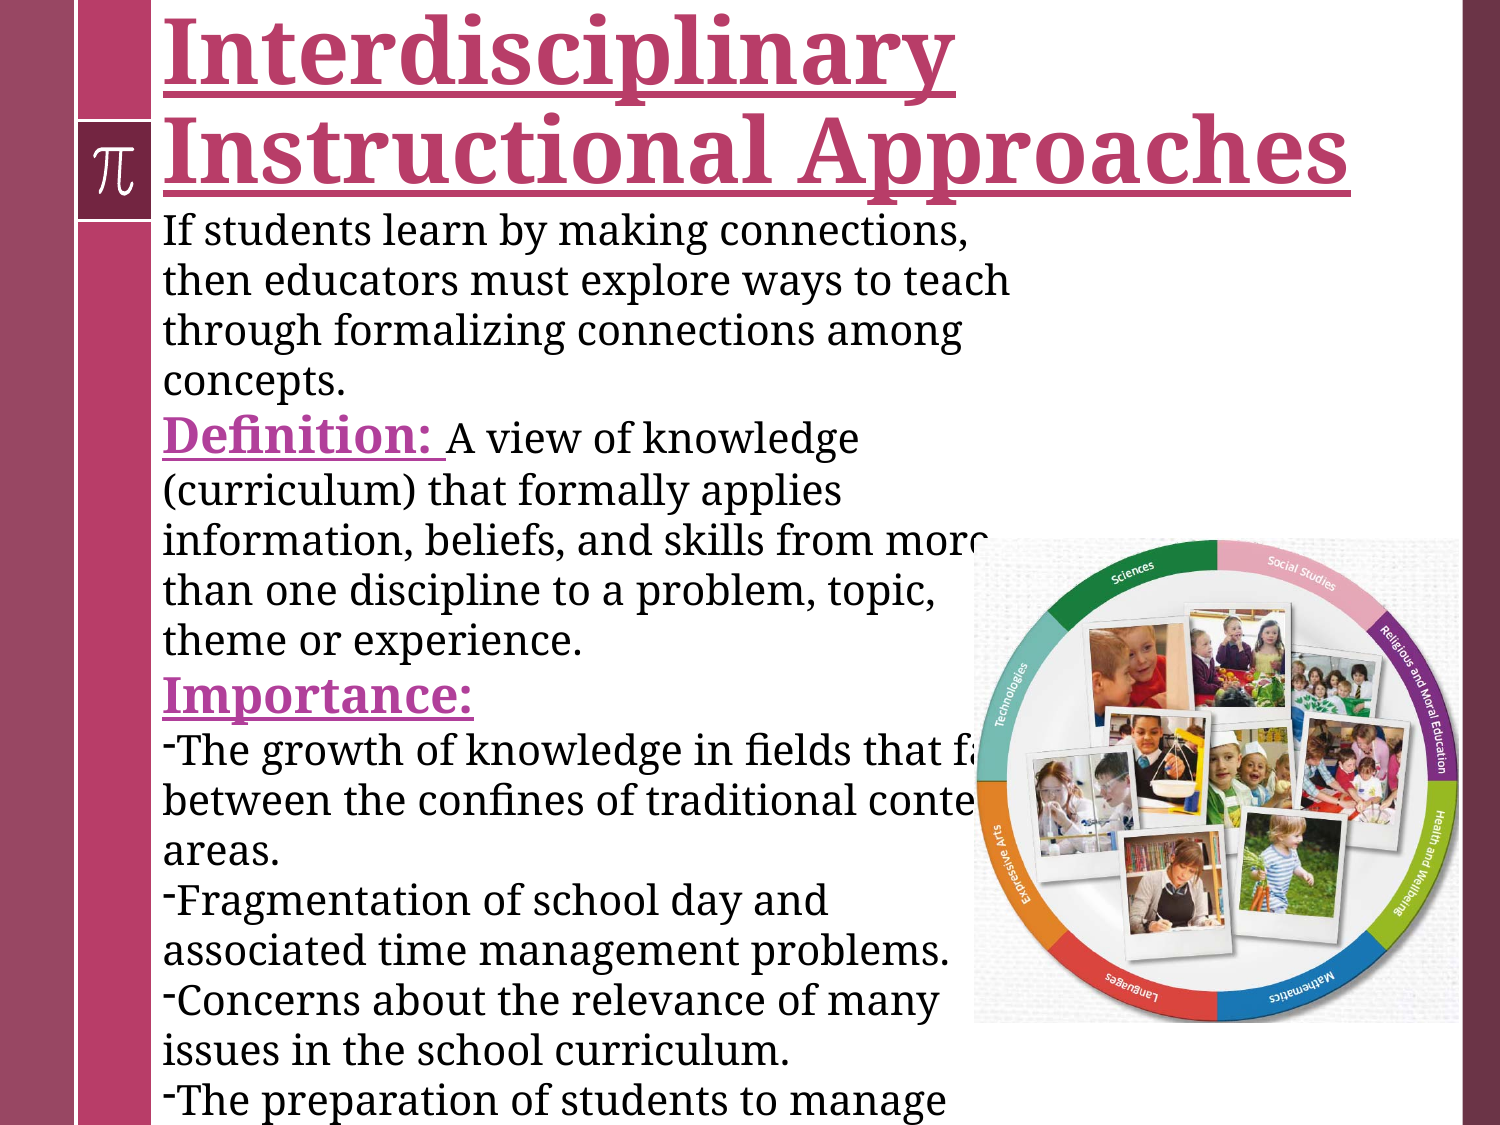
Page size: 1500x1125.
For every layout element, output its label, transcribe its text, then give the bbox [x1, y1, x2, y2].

picture [974, 538, 1459, 1023]
title Interdisciplinary Instructional Approaches [147, 7, 1459, 211]
text_box If students learn by making connections, then educators must explore ways to teach through formalizing connections among concepts. Definition: A view of knowledge (curriculum) that formally applies information, beliefs, and skills from more than one discipline to a problem, topic, theme or experience. Importance: The growth of knowledge in fields that fall between the confines of traditional content areas. Fragmentation of school day and associated time management problems. Concerns about the relevance of many issues in the school curriculum. The preparation of students to manage complex tasks that will confront them as adults. [147, 196, 1034, 1125]
